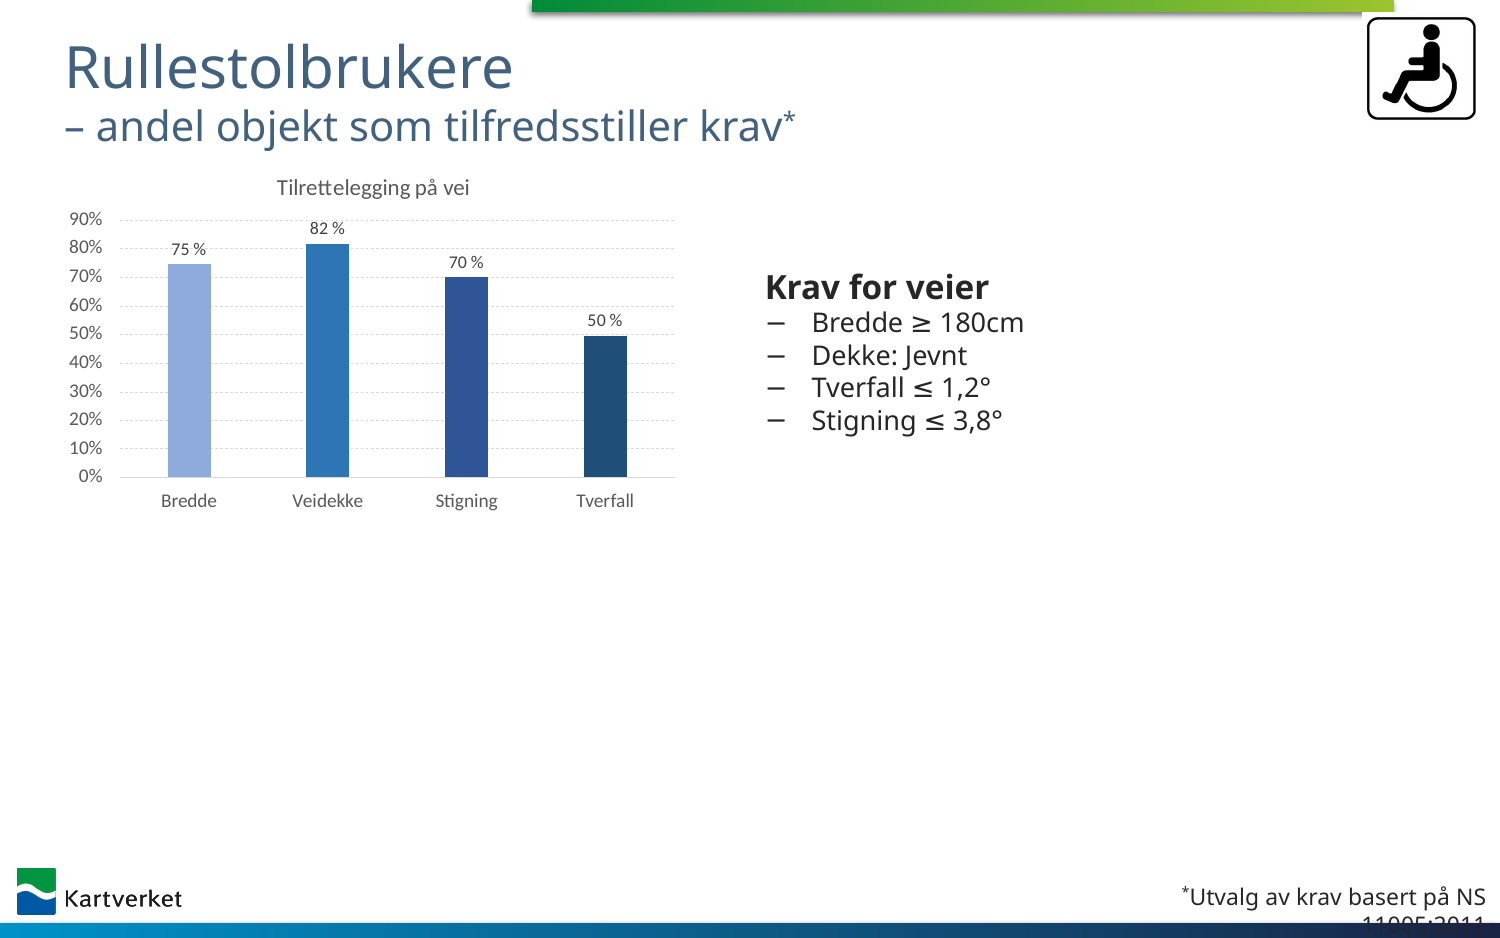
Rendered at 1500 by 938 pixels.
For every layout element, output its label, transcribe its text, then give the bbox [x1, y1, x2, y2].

text_box Rullestolbrukere – andel objekt som tilfredsstiller krav* [49, 25, 1431, 158]
picture [1362, 12, 1481, 126]
picture [62, 166, 685, 519]
text_box *Utvalg av krav basert på NS 11005:2011 [1068, 873, 1500, 938]
text_box Krav for veier Bredde ≥ 180cm Dekke: Jevnt Tverfall ≤ 1,2° Stigning ≤ 3,8° [750, 258, 1234, 444]
